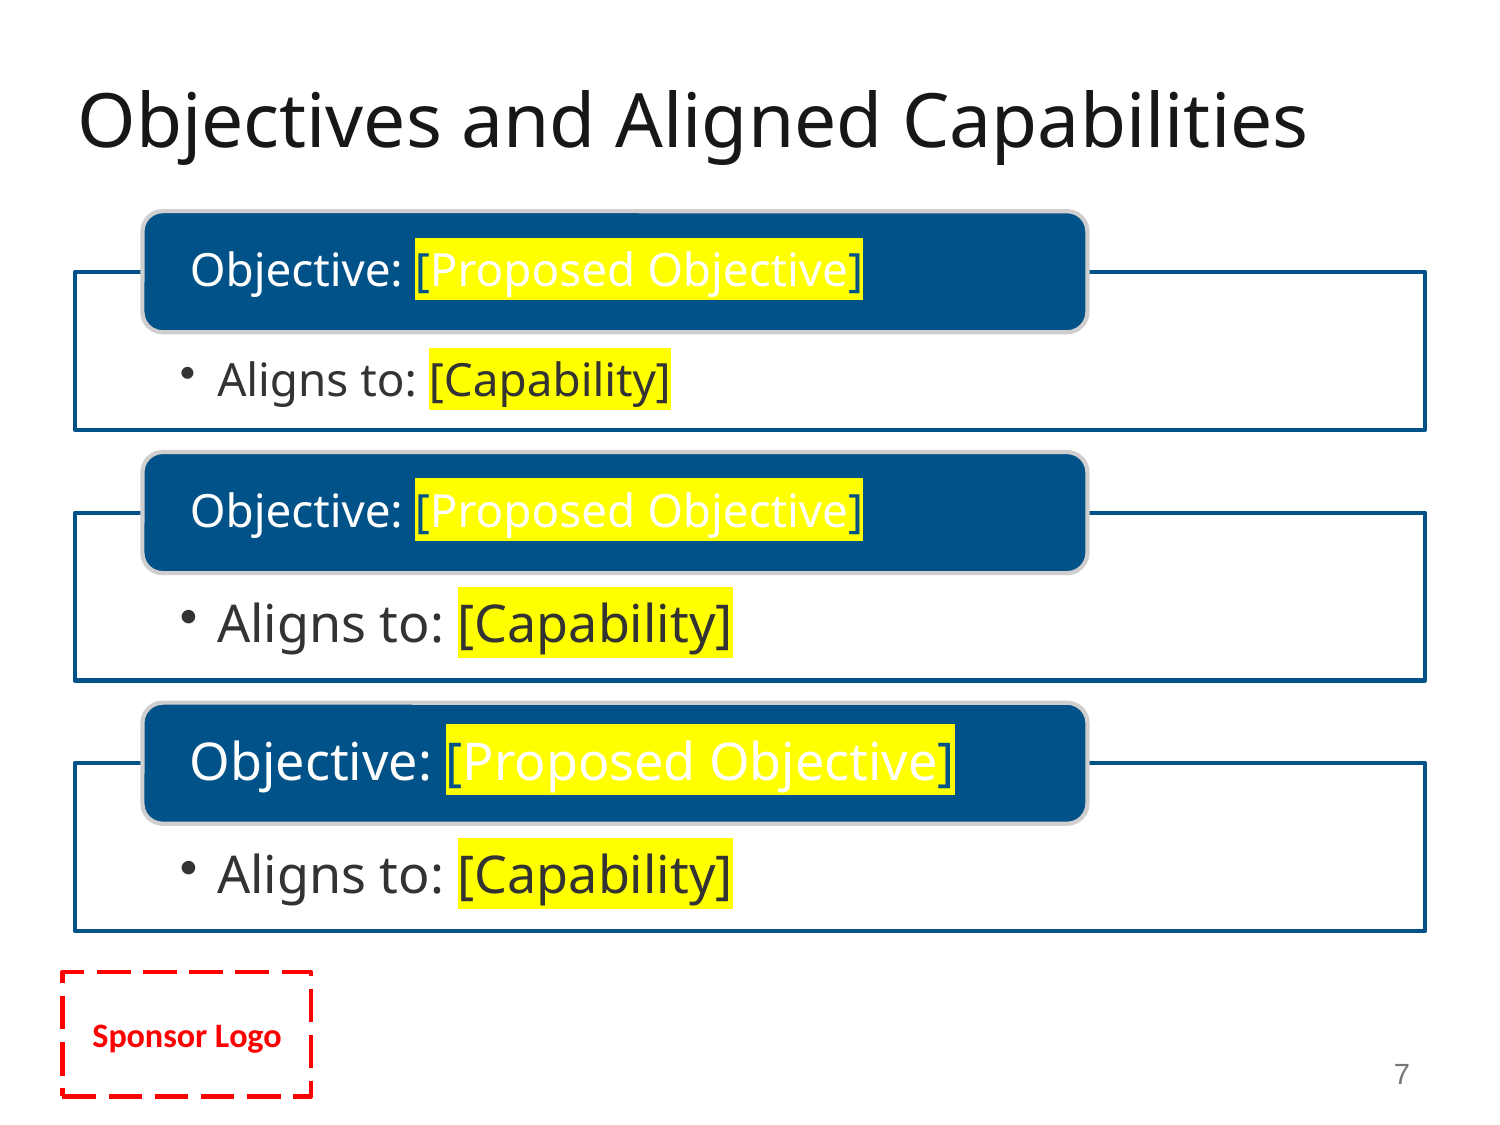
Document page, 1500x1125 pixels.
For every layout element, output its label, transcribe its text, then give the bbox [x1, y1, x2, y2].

slide_number 7 [1074, 1042, 1425, 1103]
title Objectives and Aligned Capabilities [62, 23, 1413, 211]
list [74, 199, 1426, 943]
